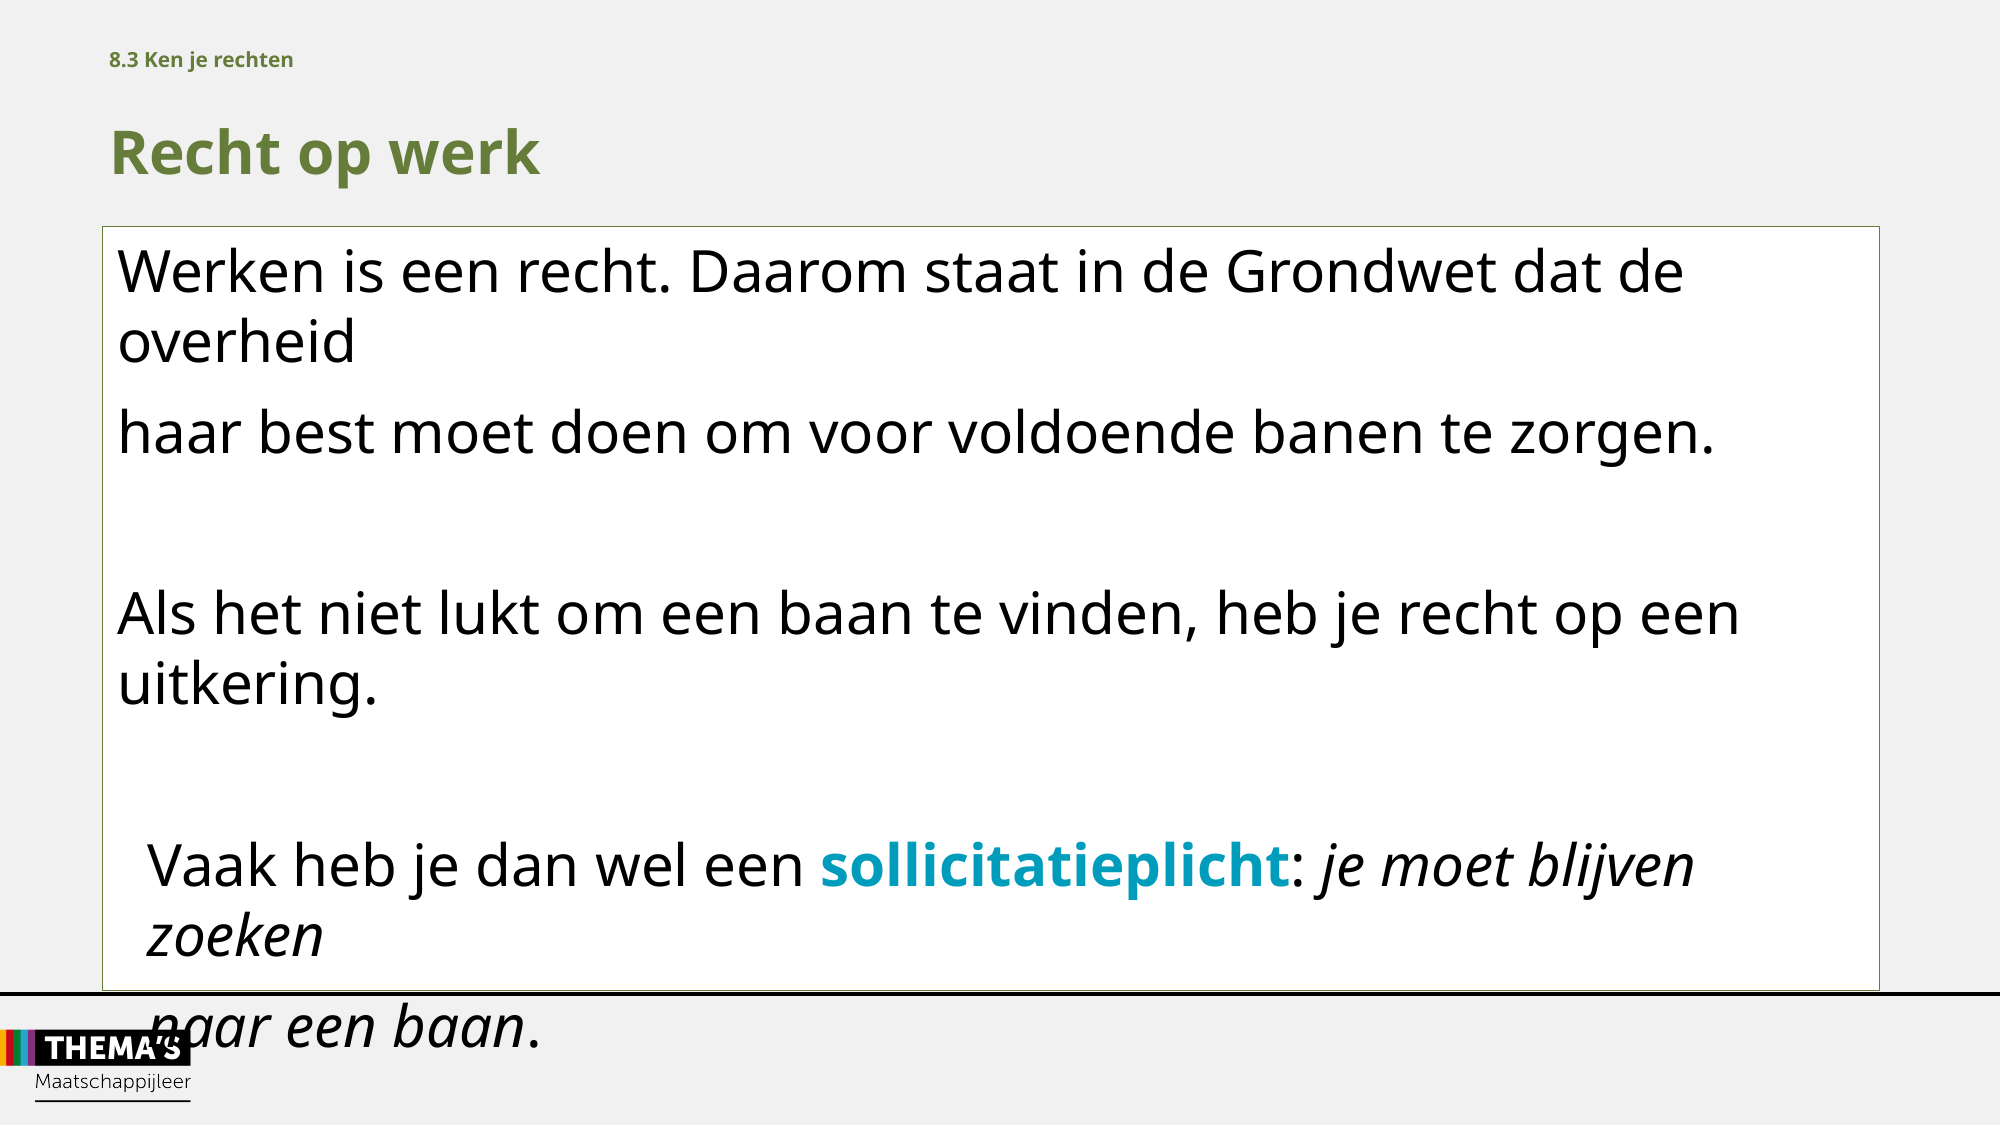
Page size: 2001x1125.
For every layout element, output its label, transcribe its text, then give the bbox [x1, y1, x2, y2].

list Werken is een recht. Daarom staat in de Grondwet dat de overheid haar best moet doen om voor voldoende banen te zorgen. Als het niet lukt om een baan te vinden, heb je recht op een uitkering. Vaak heb je dan wel een sollicitatieplicht: je moet blijven zoeken naar een baan. [102, 226, 1880, 991]
picture [0, 993, 203, 1125]
list 8.3 Ken je rechten [94, 33, 941, 88]
list Recht op werk [94, 114, 1879, 205]
